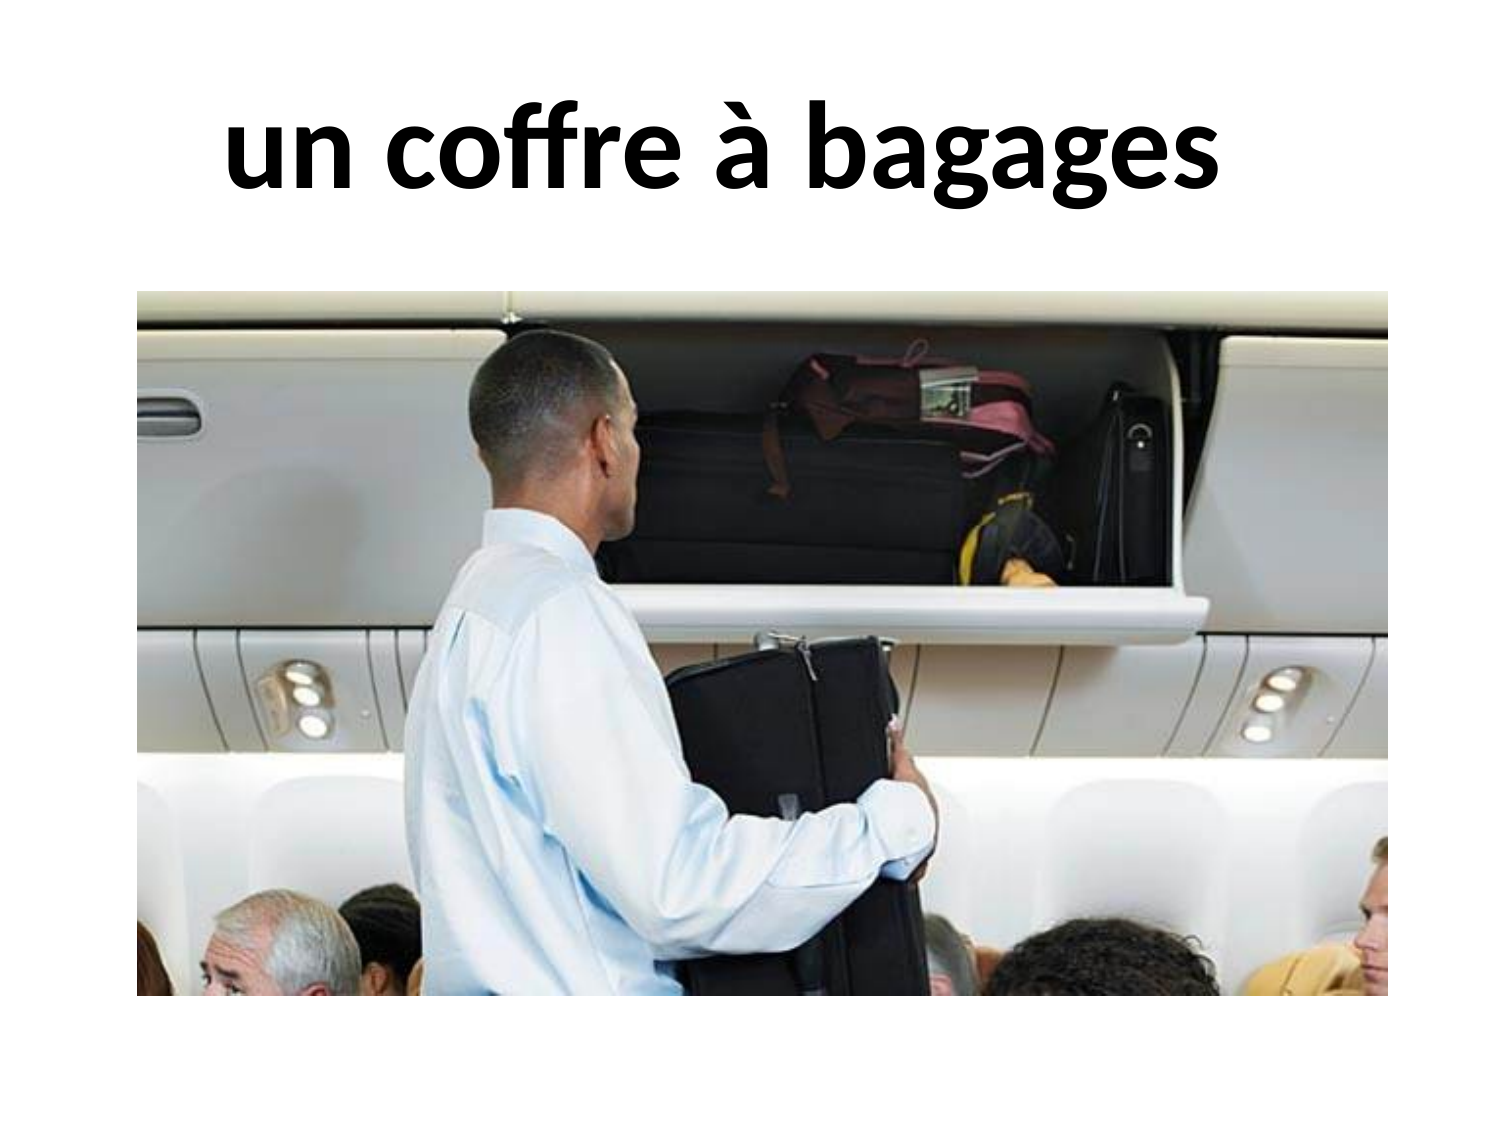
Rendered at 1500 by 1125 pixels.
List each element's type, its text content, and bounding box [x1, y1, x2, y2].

title un coffre à bagages [75, 45, 1425, 233]
picture [137, 290, 1388, 996]
